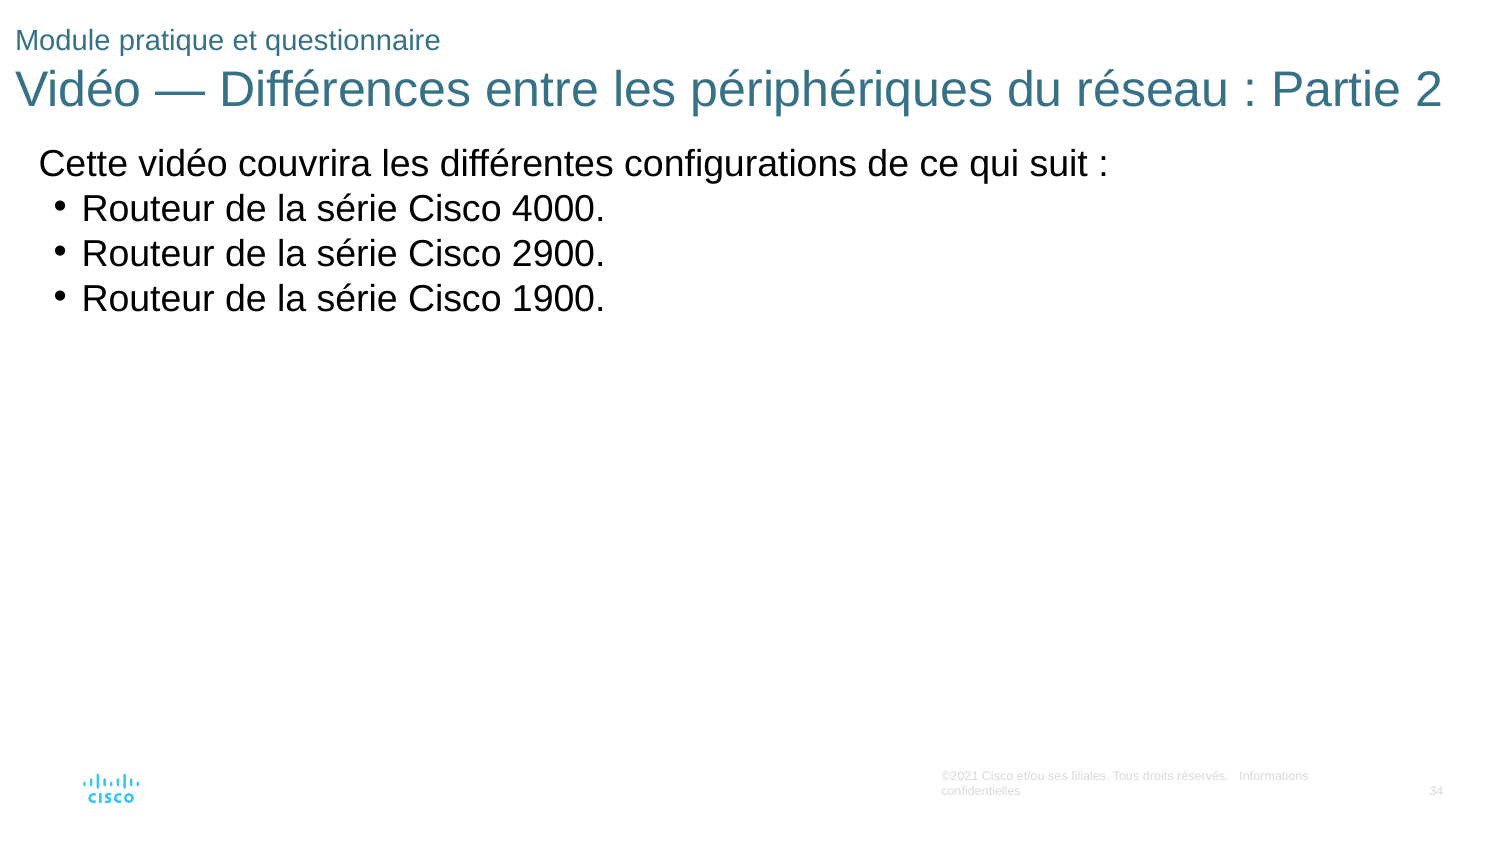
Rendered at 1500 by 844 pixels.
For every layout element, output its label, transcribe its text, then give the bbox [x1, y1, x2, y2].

title Module pratique et questionnaire Vidéo — Différences entre les périphériques du réseau : Partie 2 [0, 6, 1500, 131]
list Cette vidéo couvrira les différentes configurations de ce qui suit : Routeur de la série Cisco 4000. Routeur de la série Cisco 2900. Routeur de la série Cisco 1900. [23, 131, 1476, 813]
